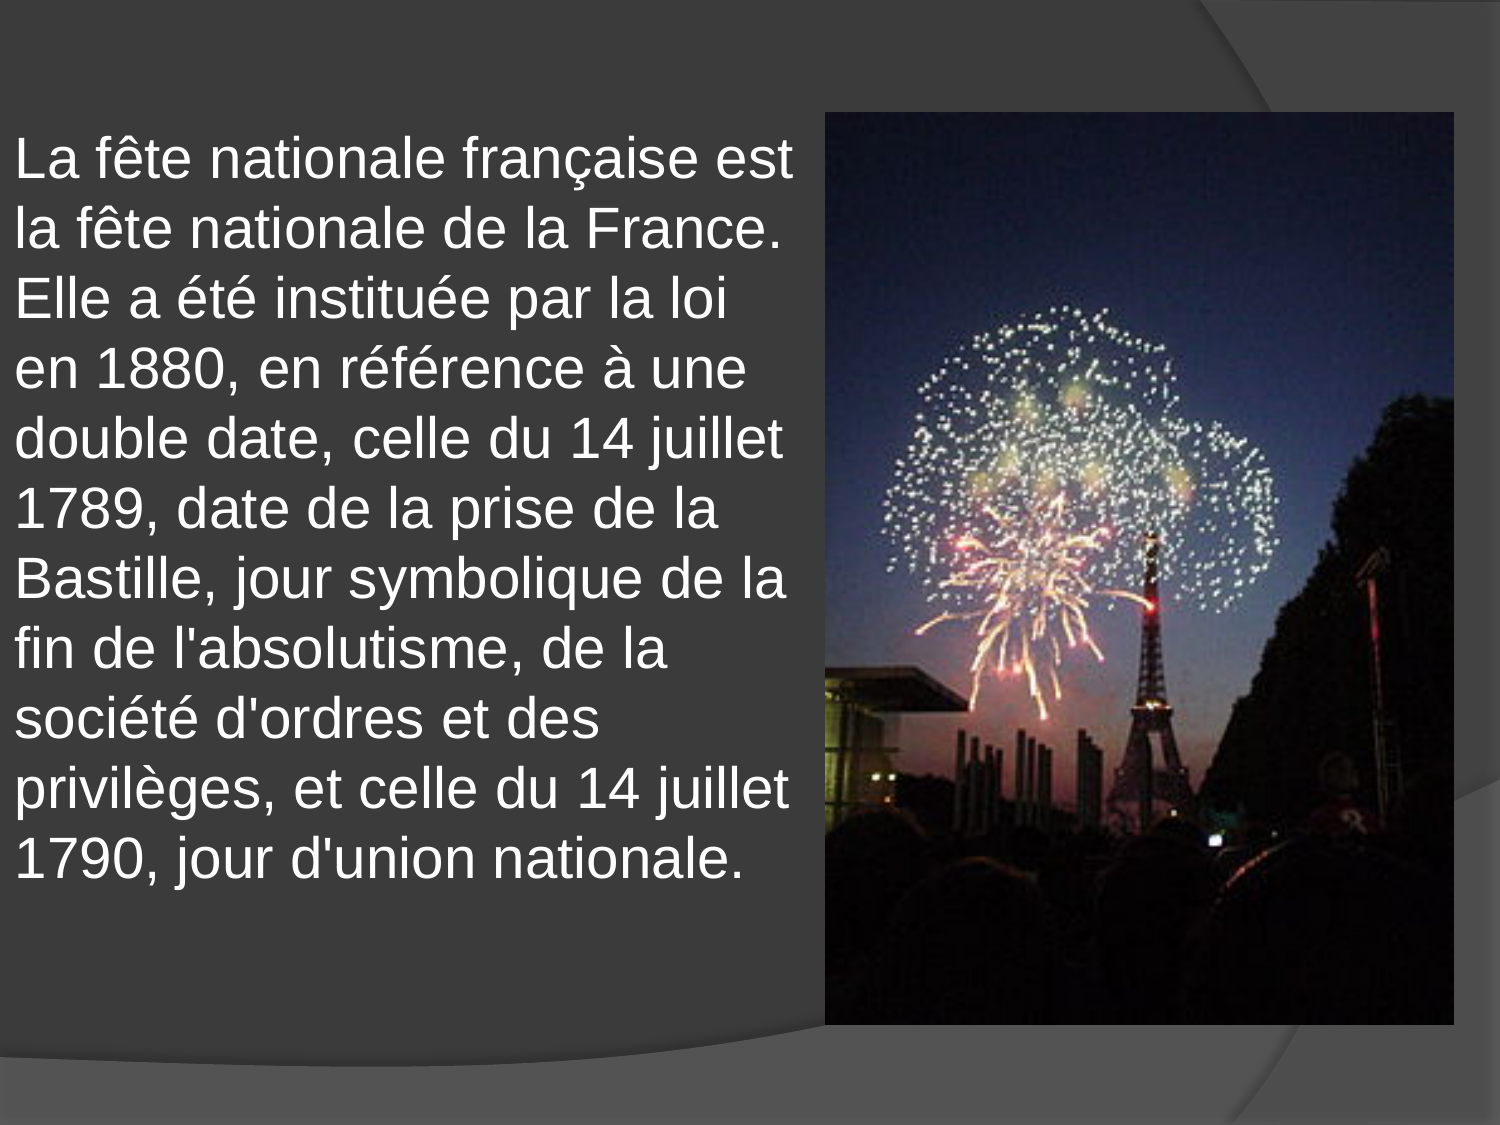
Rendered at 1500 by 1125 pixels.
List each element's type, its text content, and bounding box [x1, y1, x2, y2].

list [824, 112, 1454, 1026]
text_box La fête nationale française est la fête nationale de la France. Elle a été instituée par la loi en 1880, en référence à une double date, celle du 14 juillet 1789, date de la prise de la Bastille, jour symbolique de la fin de l'absolutisme, de la société d'ordres et des privilèges, et celle du 14 juillet 1790, jour d'union nationale. [0, 112, 814, 897]
